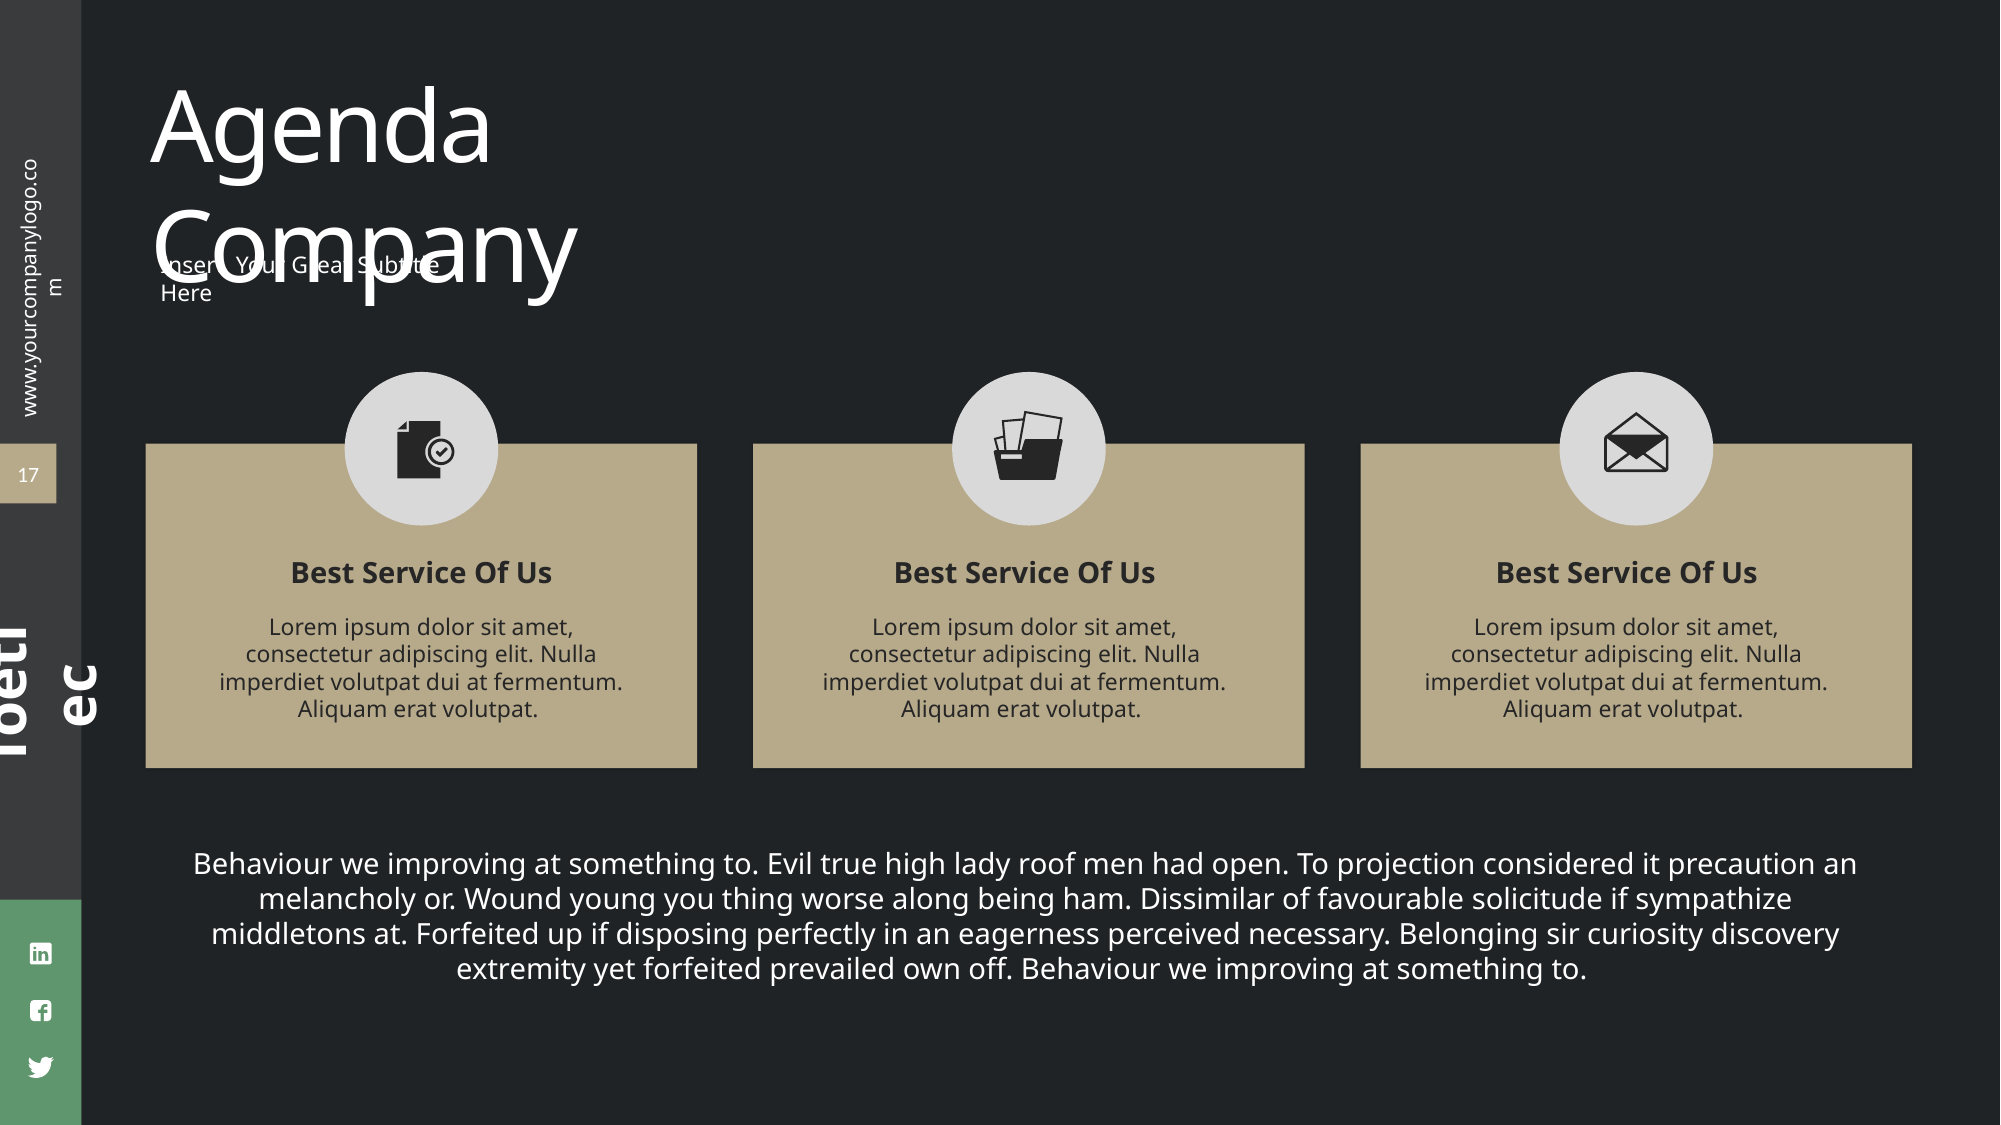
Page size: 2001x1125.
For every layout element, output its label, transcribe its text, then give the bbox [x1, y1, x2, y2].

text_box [397, 421, 455, 479]
text_box Lorem ipsum dolor sit amet, consectetur adipiscing elit. Nulla imperdiet volutpat dui at fermentum. Aliquam erat volutpat. [196, 604, 647, 730]
text_box Agenda Company [135, 123, 664, 243]
text_box [752, 443, 1306, 769]
text_box Insert Your Great Subtitle Here [145, 243, 500, 314]
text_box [993, 410, 1063, 480]
text_box [1558, 370, 1715, 527]
text_box Lorem ipsum dolor sit amet, consectetur adipiscing elit. Nulla imperdiet volutpat dui at fermentum. Aliquam erat volutpat. [1401, 604, 1852, 730]
text_box Best Service Of Us [834, 534, 1216, 604]
text_box [1360, 443, 1913, 769]
text_box [1604, 411, 1669, 473]
text_box Behaviour we improving at something to. Evil true high lady roof men had open. To projection considered it precaution an melancholy or. Wound young you thing worse along being ham. Dissimilar of favourable solicitude if sympathize middletons at. Forfeited up if disposing perfectly in an eagerness perceived necessary. Belonging sir curiosity discovery extremity yet forfeited prevailed own off. Behaviour we improving at something to. [172, 837, 1880, 993]
text_box [145, 443, 698, 769]
text_box Best Service Of Us [230, 534, 612, 604]
text_box [343, 370, 500, 527]
text_box Lorem ipsum dolor sit amet, consectetur adipiscing elit. Nulla imperdiet volutpat dui at fermentum. Aliquam erat volutpat. [799, 604, 1250, 730]
slide_number 17 [0, 443, 57, 504]
text_box [951, 370, 1107, 527]
text_box Best Service Of Us [1436, 534, 1818, 604]
